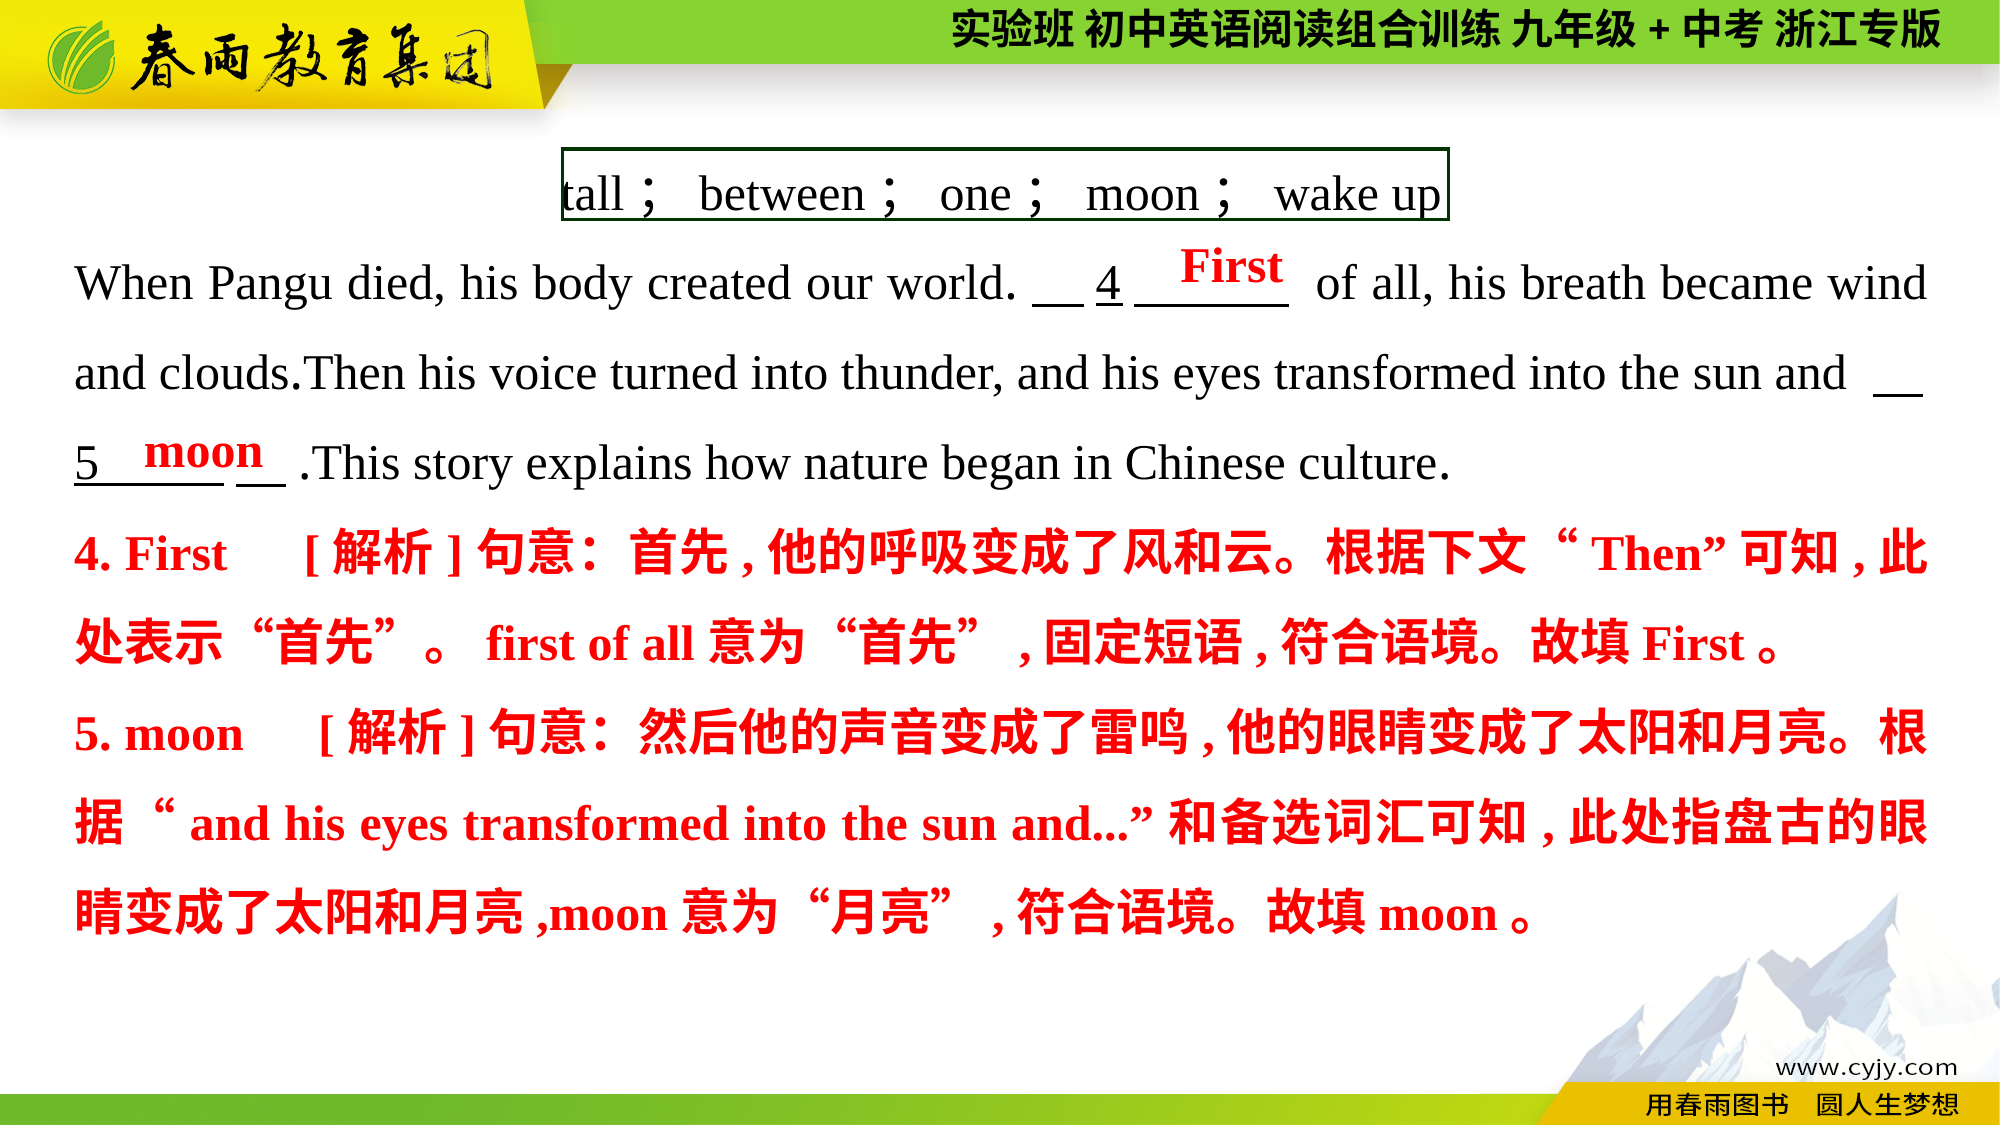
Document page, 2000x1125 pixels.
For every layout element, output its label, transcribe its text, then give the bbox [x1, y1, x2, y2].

text_box 4. First [解析]句意：首先,他的呼吸变成了风和云。根据下文“Then”可知,此处表示“首先”。first of all意为“首先”,固定短语,符合语境。故填First。 5. moon [解析]句意：然后他的声音变成了雷鸣,他的眼睛变成了太阳和月亮。根据“and his eyes transformed into the sun and...”和备选词汇可知,此处指盘古的眼睛变成了太阳和月亮,moon意为“月亮”,符合语境。故填moon。 [59, 482, 1944, 948]
list tall；between；one；moon；wake up When Pangu died, his body created our world. 4 of all, his breath became wind and clouds.Then his voice turned into thunder, and his eyes transformed into the sun and 5 .This story explains how nature began in Chinese culture. [59, 122, 1944, 482]
picture [0, 0, 2000, 1125]
text_box [562, 148, 1449, 220]
text_box moon [129, 410, 279, 482]
text_box First [1165, 225, 1299, 301]
